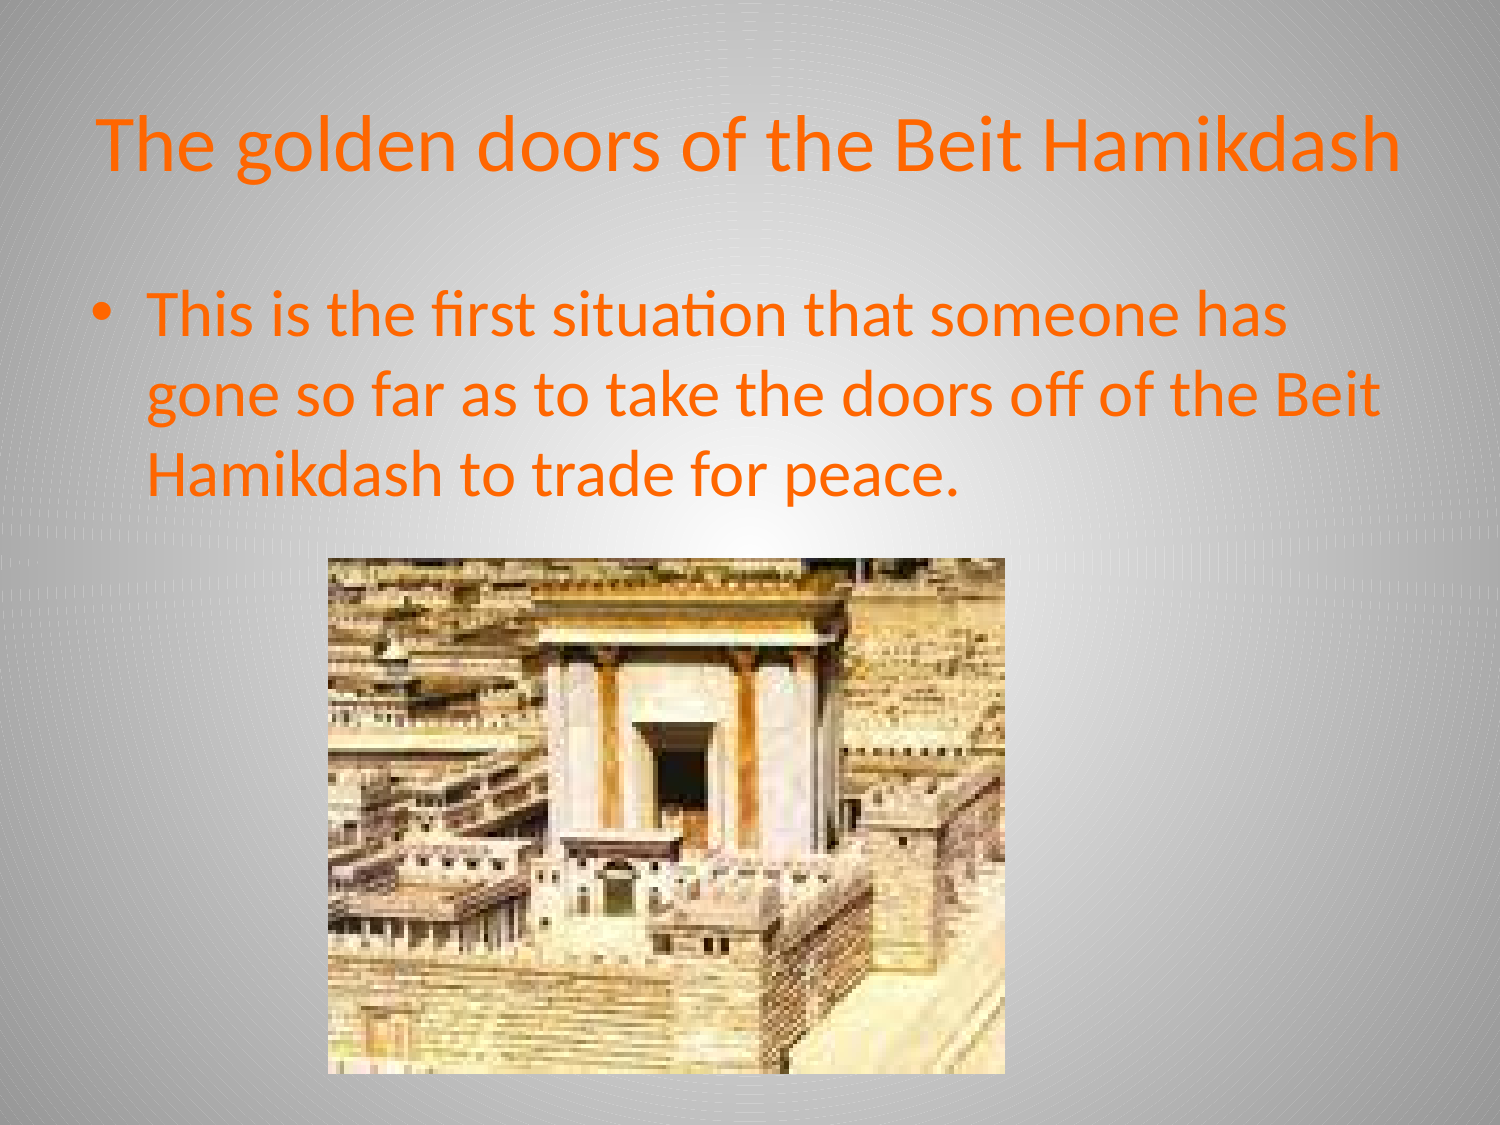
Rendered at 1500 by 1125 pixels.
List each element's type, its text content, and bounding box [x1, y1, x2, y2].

picture [328, 557, 1005, 1074]
title The golden doors of the Beit Hamikdash [75, 45, 1425, 233]
list This is the first situation that someone has gone so far as to take the doors off of the Beit Hamikdash to trade for peace. [75, 262, 1425, 1005]
